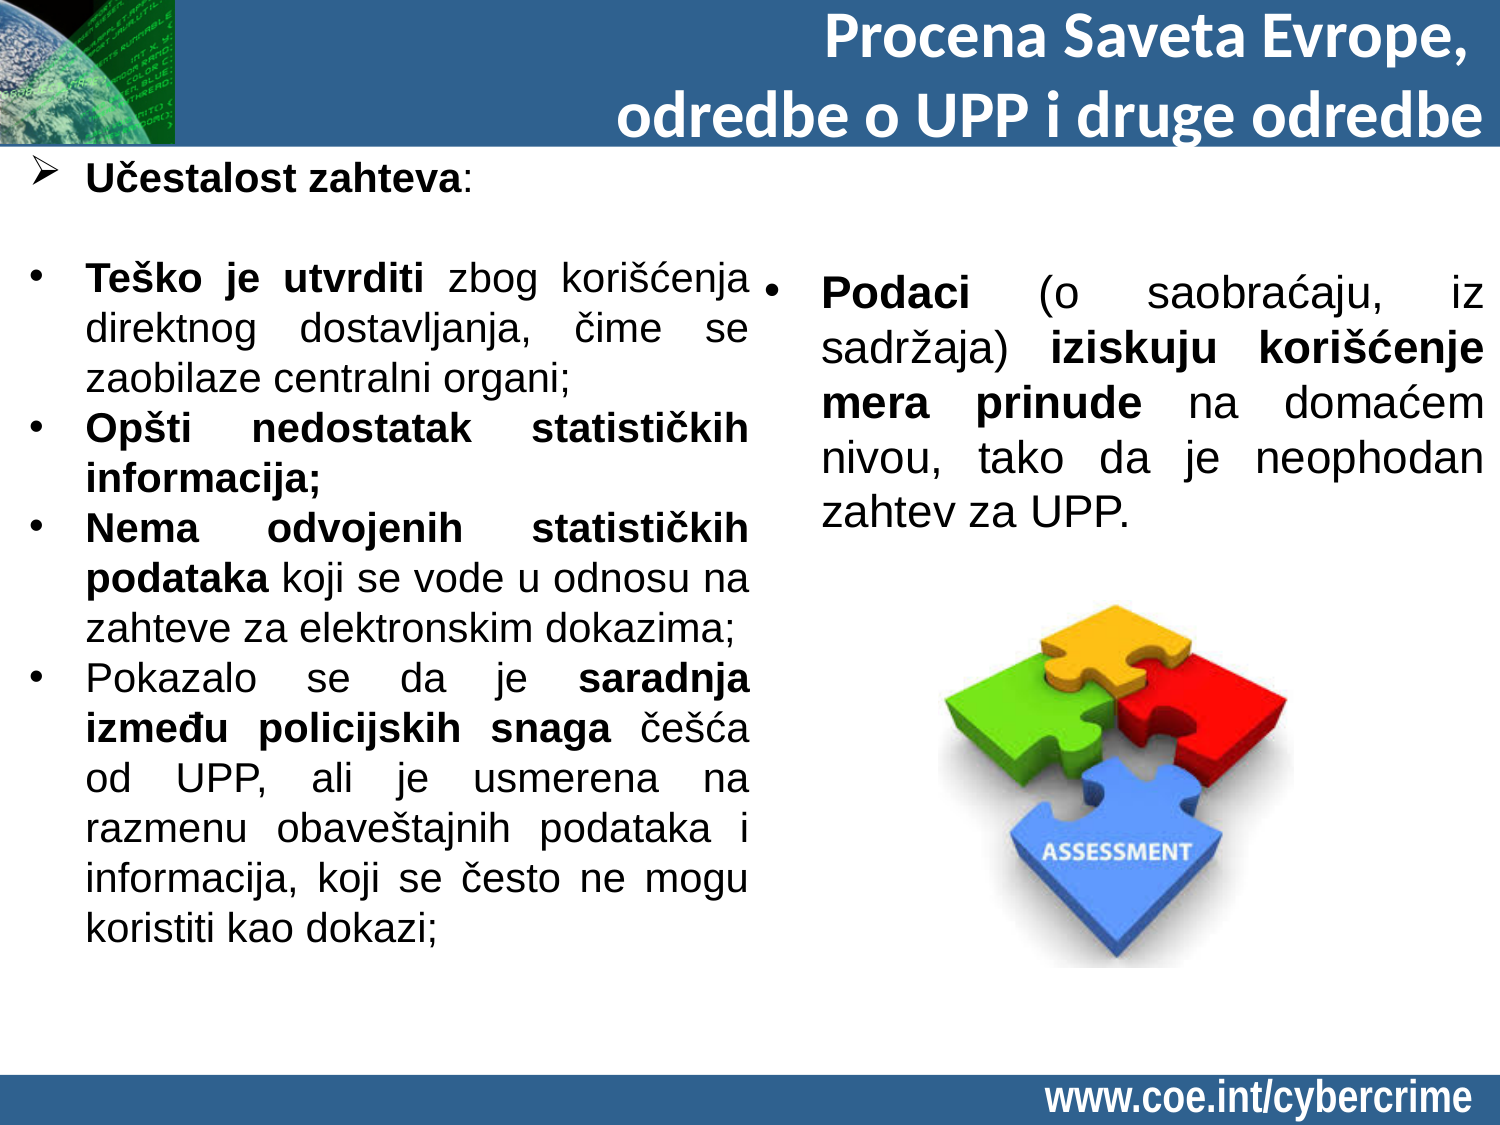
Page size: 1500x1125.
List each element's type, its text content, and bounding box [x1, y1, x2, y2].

text_box Podaci (o saobraćaju, iz sadržaja) iziskuju korišćenje mera prinude na domaćem nivou, tako da je neophodan zahtev za UPP. [749, 254, 1500, 545]
text_box [0, 1073, 1030, 1125]
picture [0, 0, 175, 144]
text_box www.coe.int/cybercrime [1030, 1059, 1500, 1125]
text_box Procena Saveta Evrope, odredbe o UPP i druge odredbe [179, 0, 1500, 149]
picture [938, 600, 1294, 968]
text_box Učestalost zahteva: Teško je utvrditi zbog korišćenja direktnog dostavljanja, čime se zaobilaze centralni organi; Opšti nedostatak statističkih informacija; Nema odvojenih statističkih podataka koji se vode u odnosu na zahteve za elektronskim dokazima; Pokazalo se da je saradnja između policijskih snaga češća od UPP, ali je usmerena na razmenu obaveštajnih podataka i informacija, koji se često ne mogu koristiti kao dokazi; [14, 143, 765, 959]
